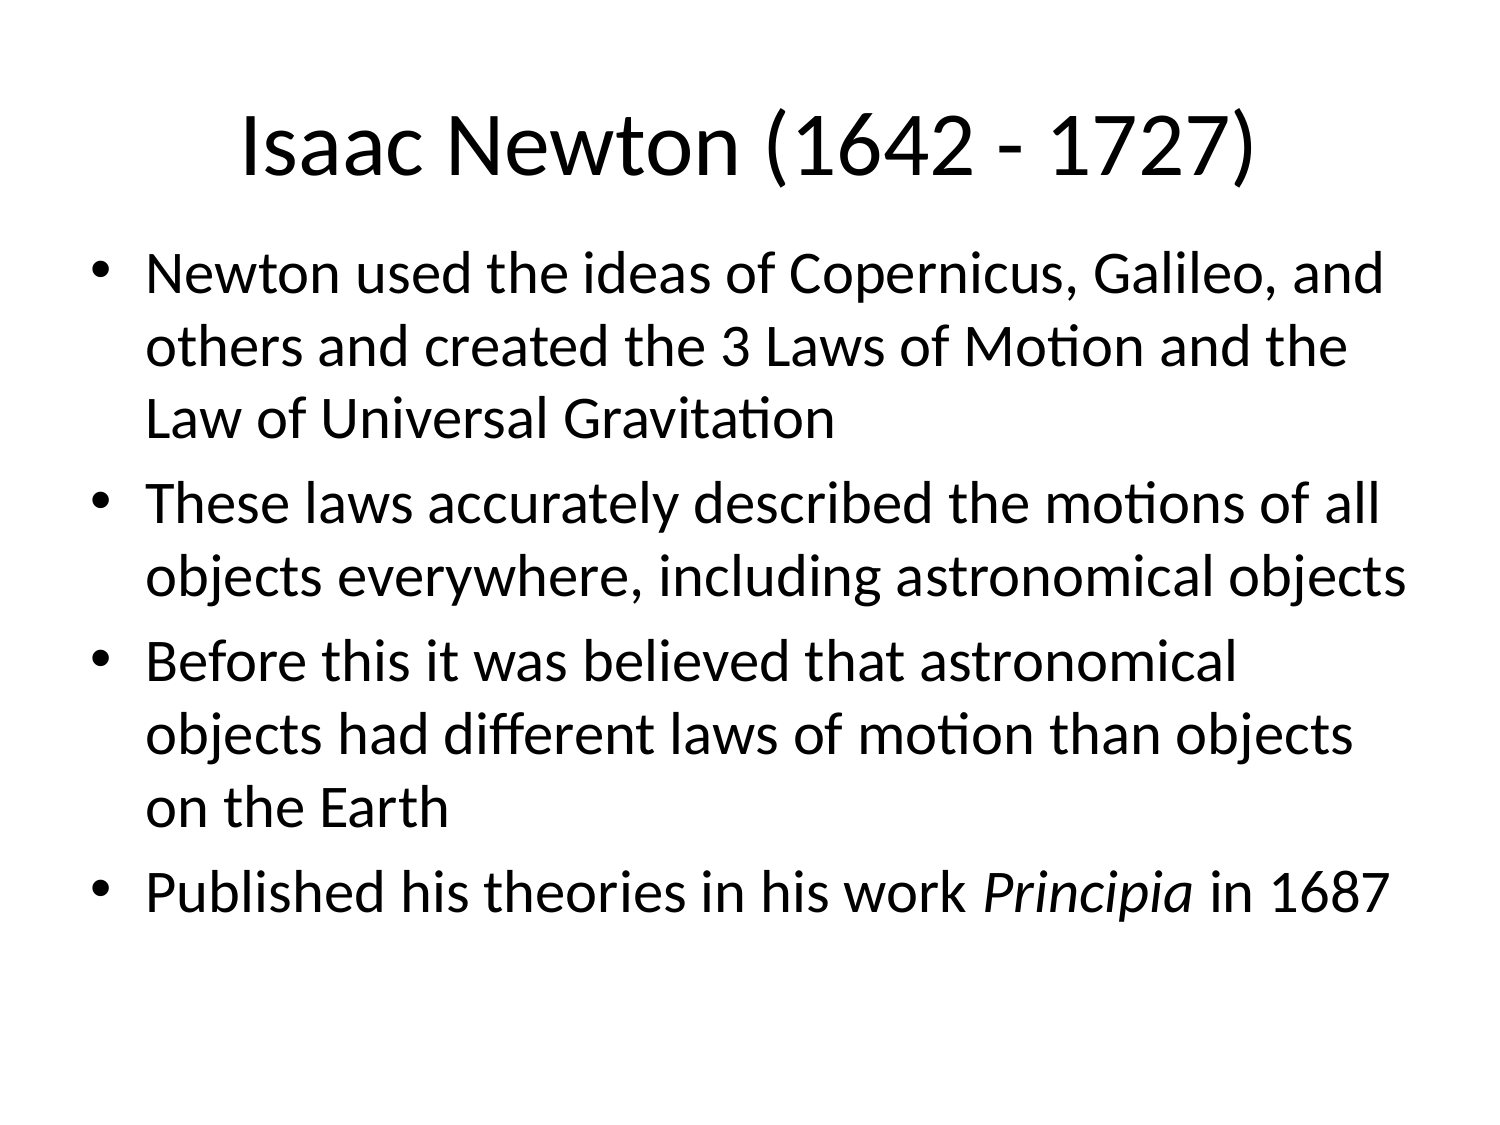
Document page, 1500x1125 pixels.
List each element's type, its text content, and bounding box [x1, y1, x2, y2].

title Isaac Newton (1642 - 1727) [75, 45, 1425, 224]
list Newton used the ideas of Copernicus, Galileo, and others and created the 3 Laws of Motion and the Law of Universal Gravitation These laws accurately described the motions of all objects everywhere, including astronomical objects Before this it was believed that astronomical objects had different laws of motion than objects on the Earth Published his theories in his work Principia in 1687 [75, 224, 1425, 1063]
